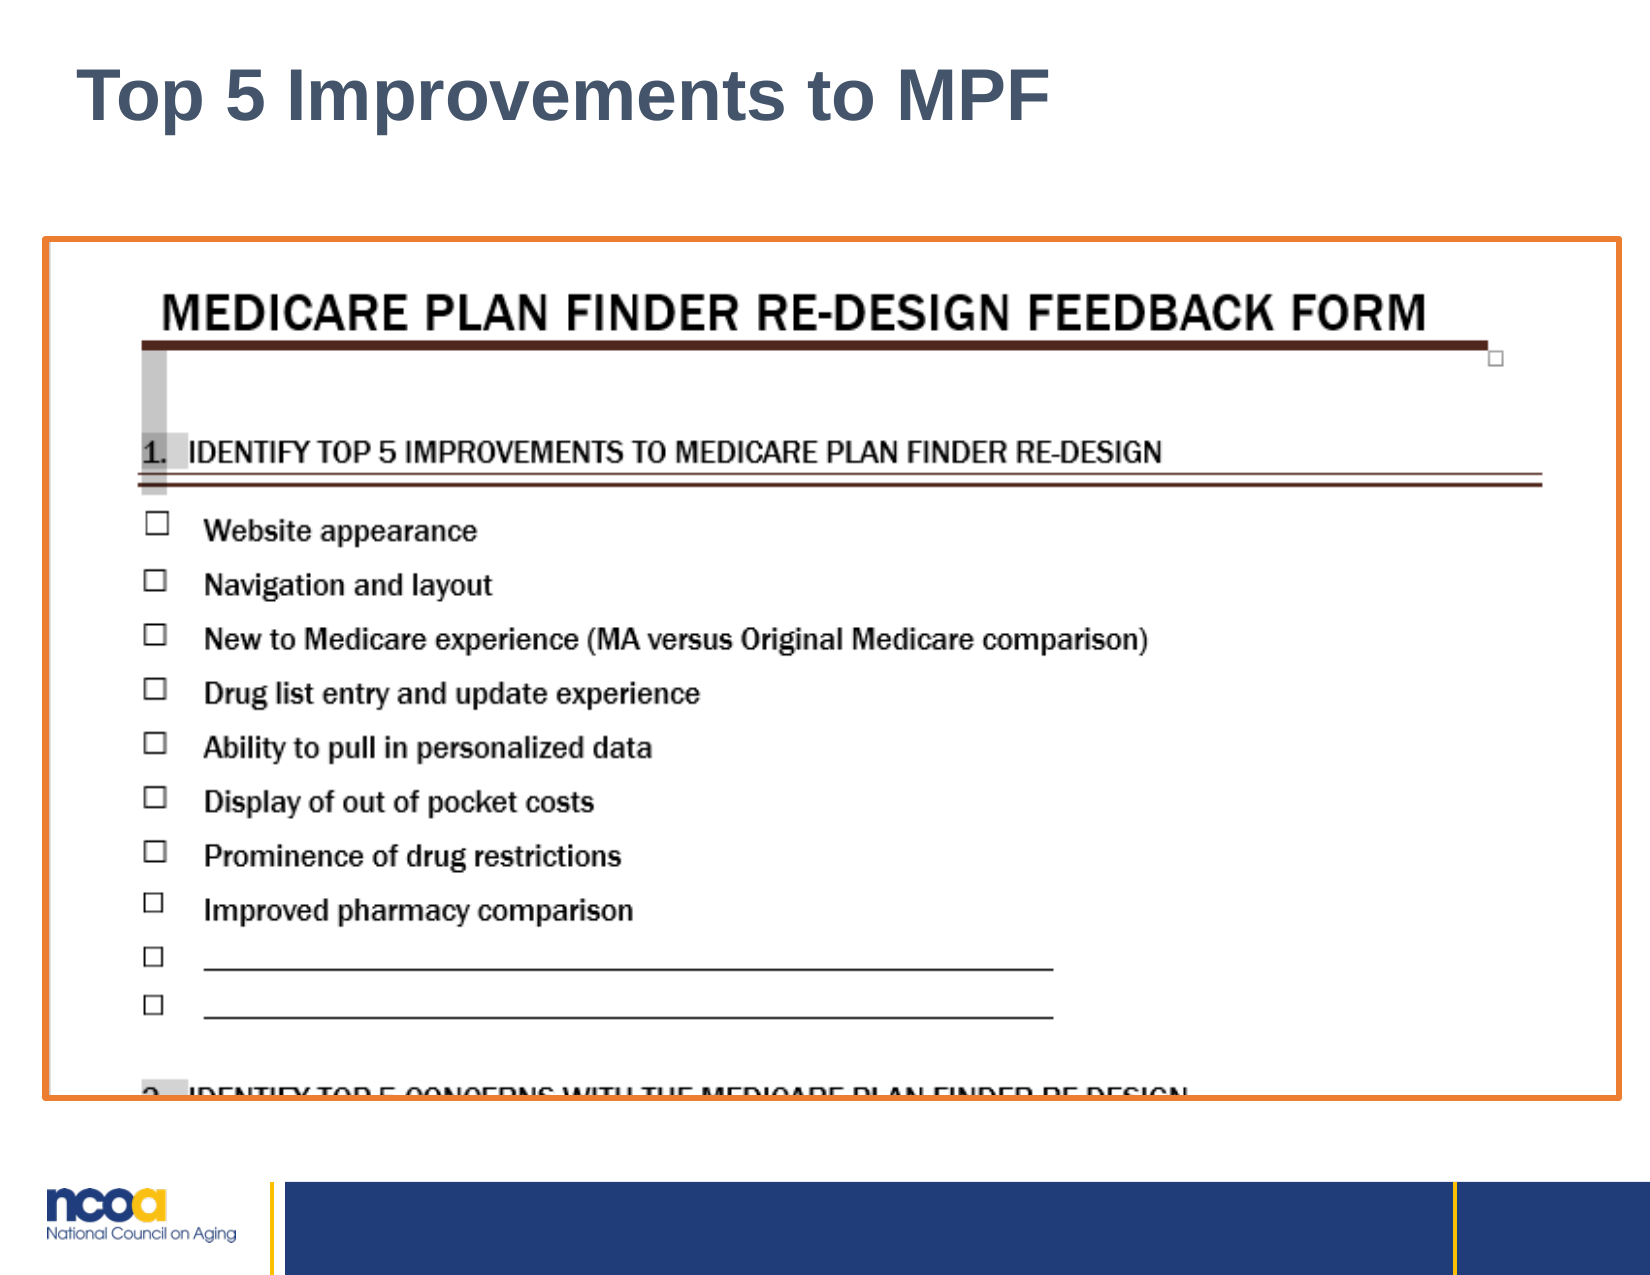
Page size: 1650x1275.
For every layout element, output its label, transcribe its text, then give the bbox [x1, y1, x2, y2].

picture [47, 1188, 236, 1243]
picture [48, 242, 1617, 1095]
title Top 5 Improvements to MPF [61, 20, 1636, 173]
